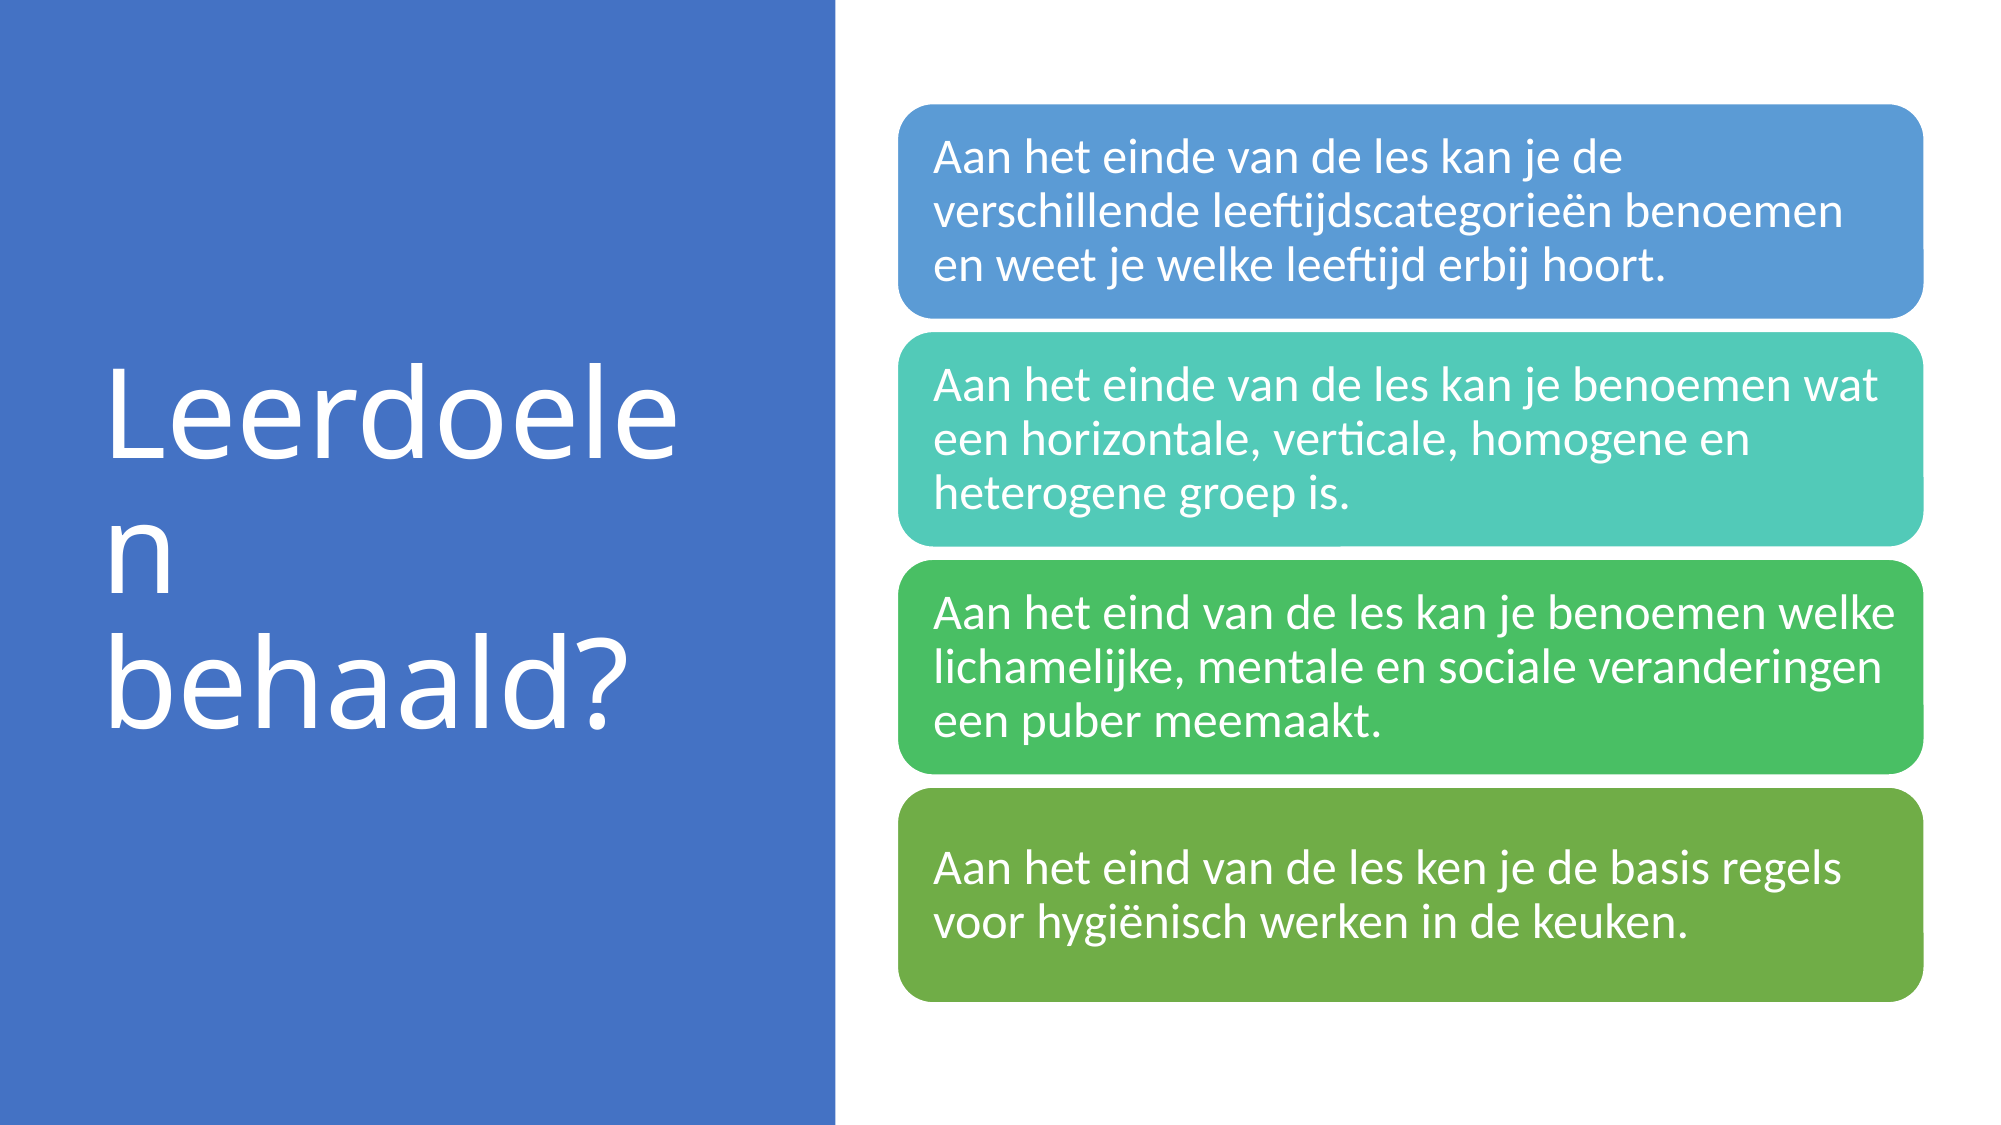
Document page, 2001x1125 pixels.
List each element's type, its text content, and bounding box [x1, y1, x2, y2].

text_box [0, 0, 836, 1125]
title Leerdoelen behaald? [86, 101, 711, 1005]
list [897, 101, 1925, 1005]
